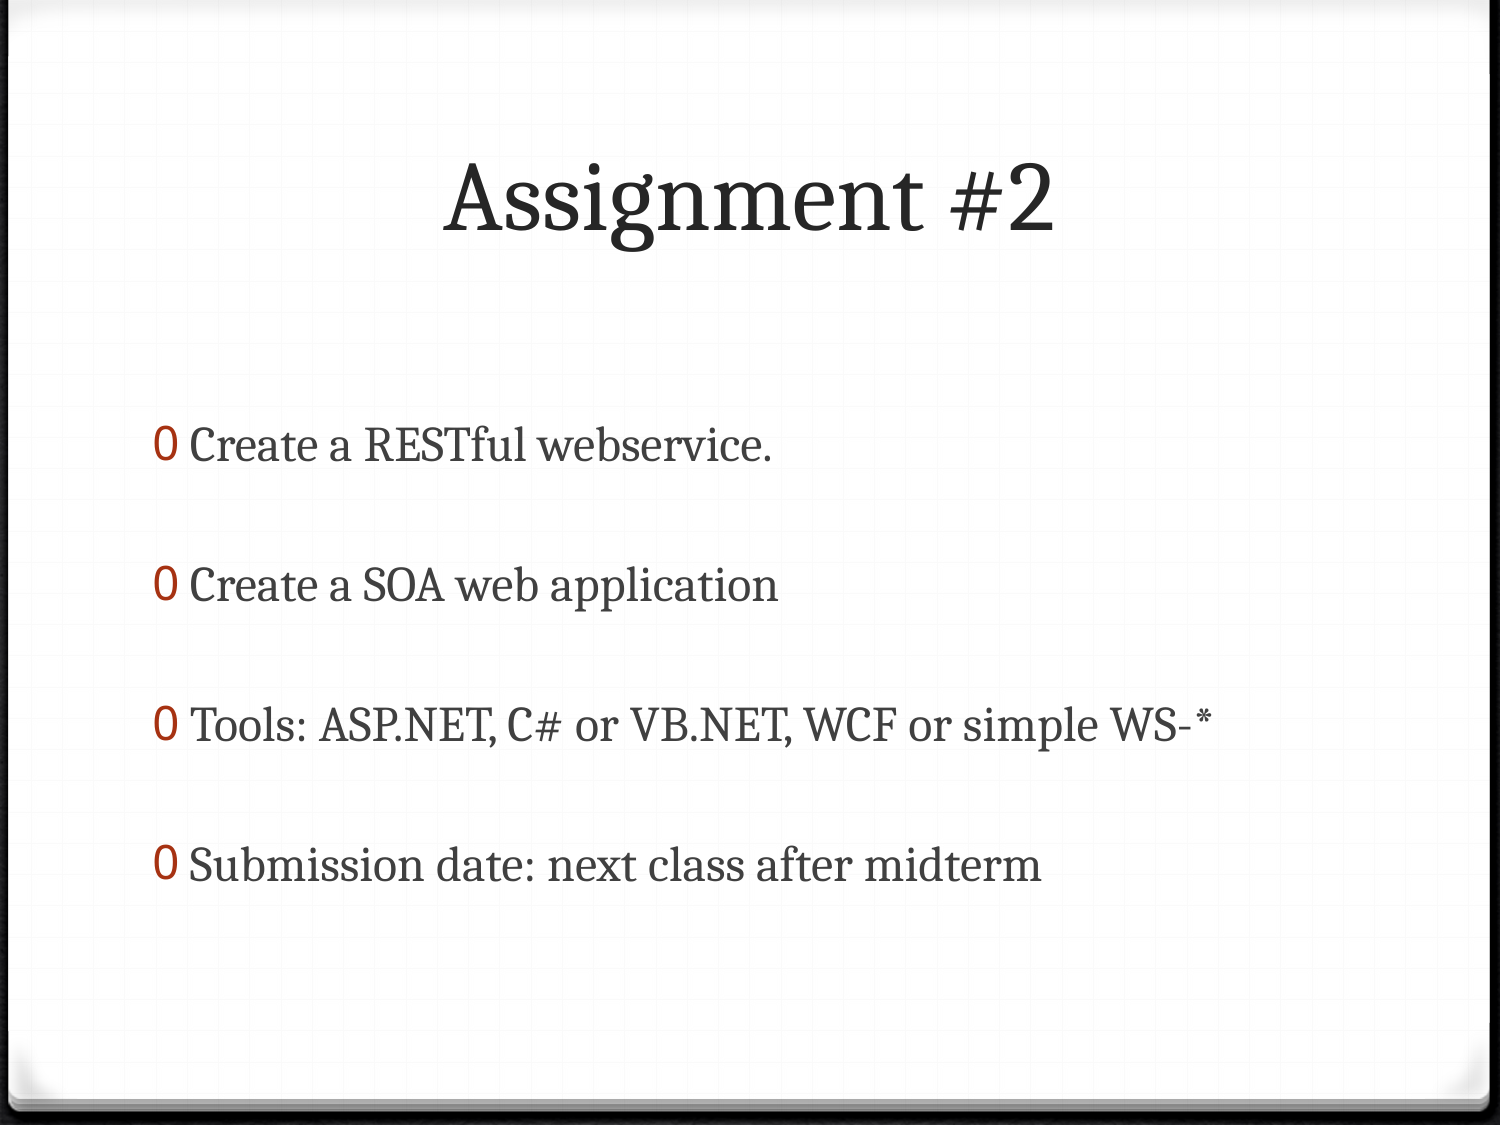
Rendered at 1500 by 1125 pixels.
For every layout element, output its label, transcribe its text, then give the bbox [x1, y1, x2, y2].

picture [0, 0, 1500, 1125]
title Assignment #2 [90, 71, 1410, 309]
list Create a RESTful webservice. Create a SOA web application Tools: ASP.NET, C# or VB.NET, WCF or simple WS-* Submission date: next class after midterm [137, 334, 1363, 983]
